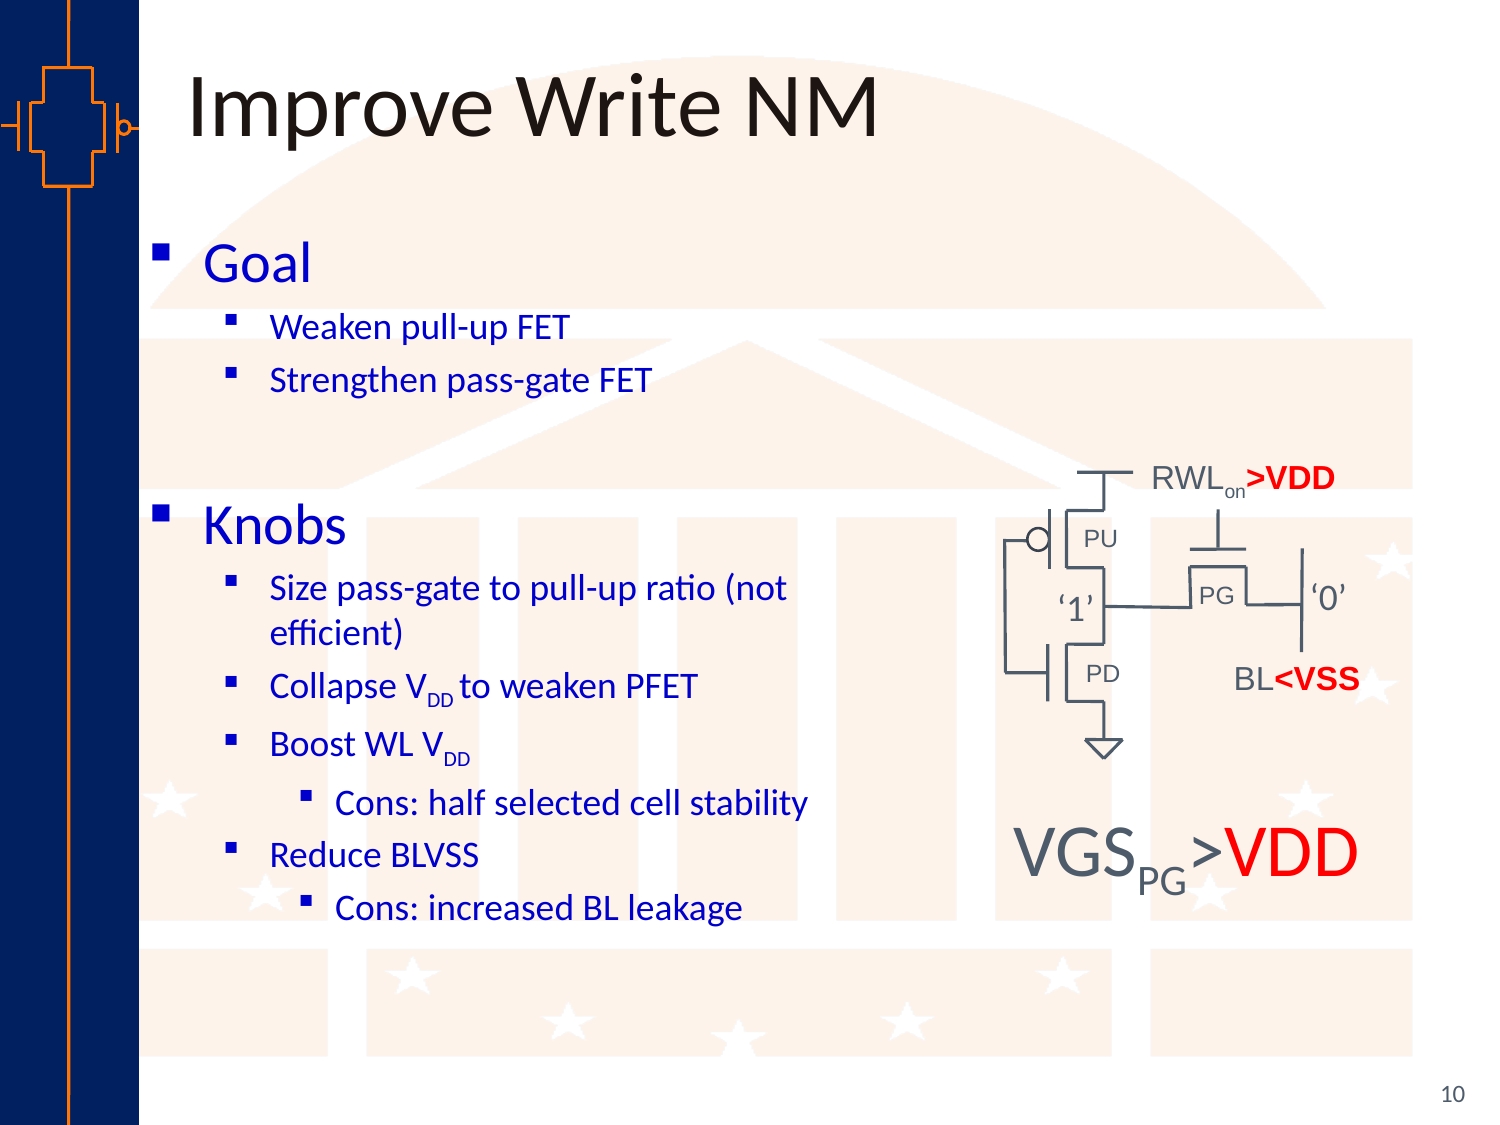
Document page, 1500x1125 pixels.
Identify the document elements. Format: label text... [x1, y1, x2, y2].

text_box VGSPG>VDD [998, 794, 1433, 912]
slide_number 10 [1425, 1062, 1488, 1123]
text_box ‘0’ [1383, 565, 1393, 626]
list Goal Weaken pull-up FET Strengthen pass-gate FET Knobs Size pass-gate to pull-up ratio (not efficient) Collapse VDD to weaken PFET Boost WL VDD Cons: half selected cell stability Reduce BLVSS Cons: increased BL leakage [132, 217, 898, 987]
title Improve Write NM [171, 16, 1475, 163]
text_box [1004, 448, 1380, 759]
